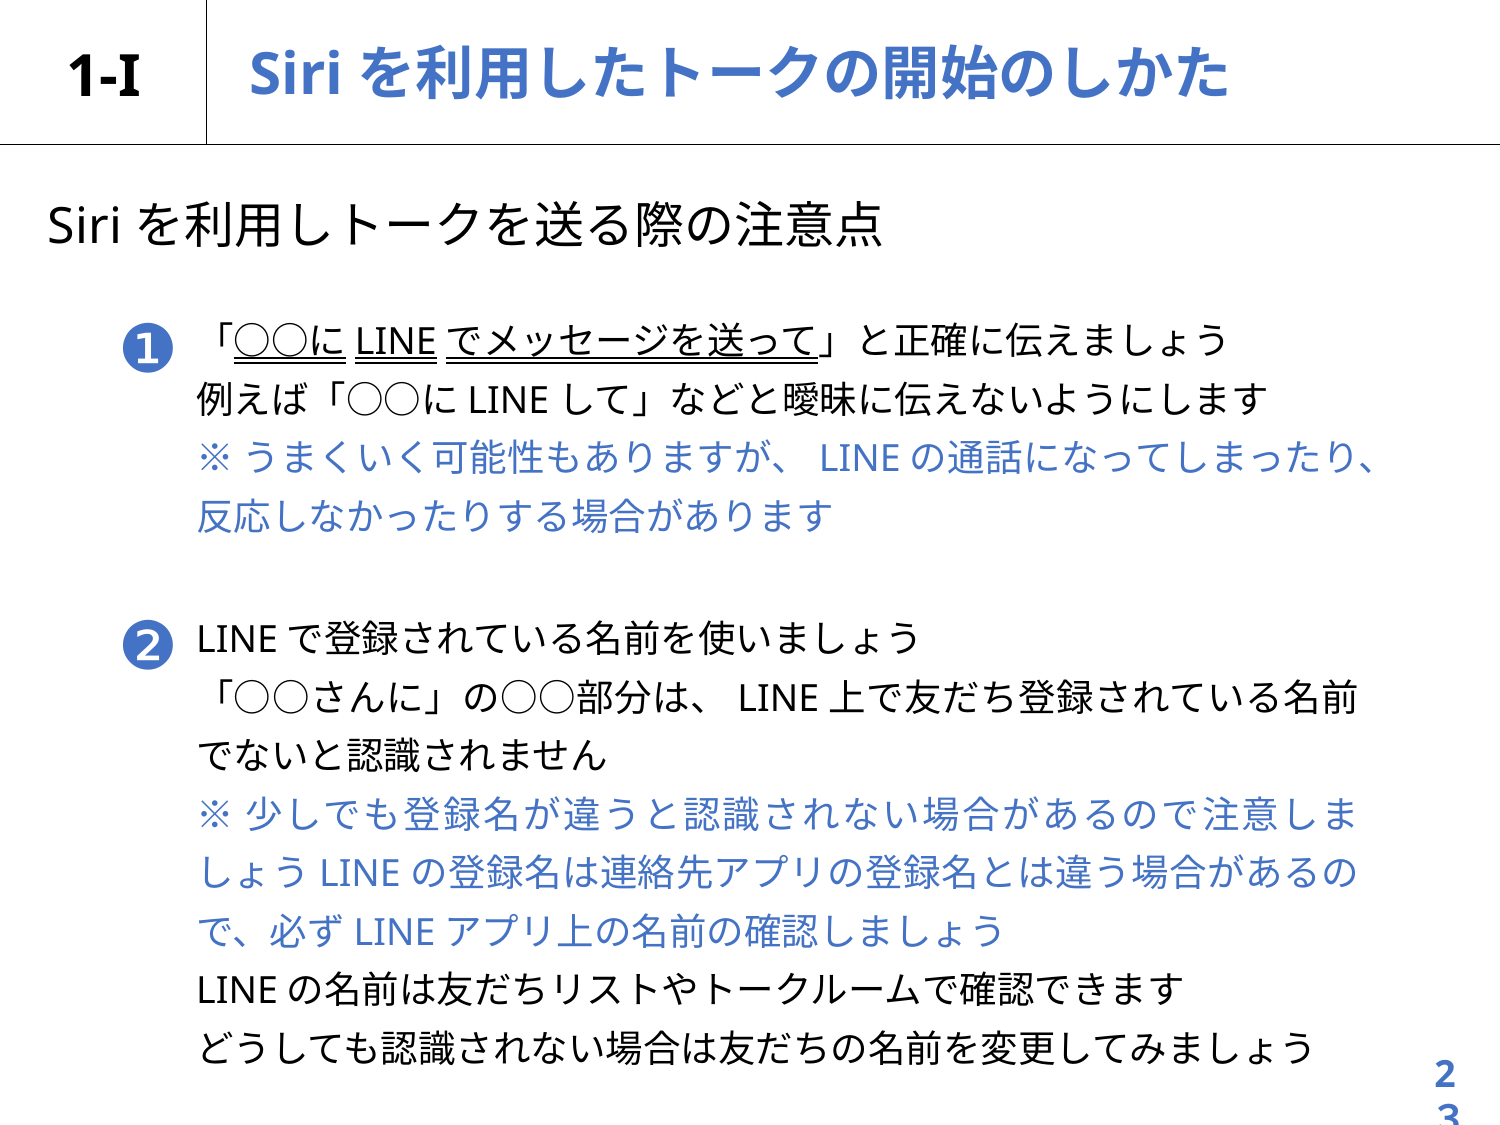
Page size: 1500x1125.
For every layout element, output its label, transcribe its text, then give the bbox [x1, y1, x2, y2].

text_box Siriを利用しトークを送る際の注意点 [33, 168, 1459, 263]
text_box 2３ [1402, 1065, 1497, 1125]
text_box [103, 273, 1374, 539]
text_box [103, 572, 1374, 1073]
text_box Siriを利用したトークの開始のしかた [230, 24, 1459, 119]
title 1-I [0, 0, 207, 147]
